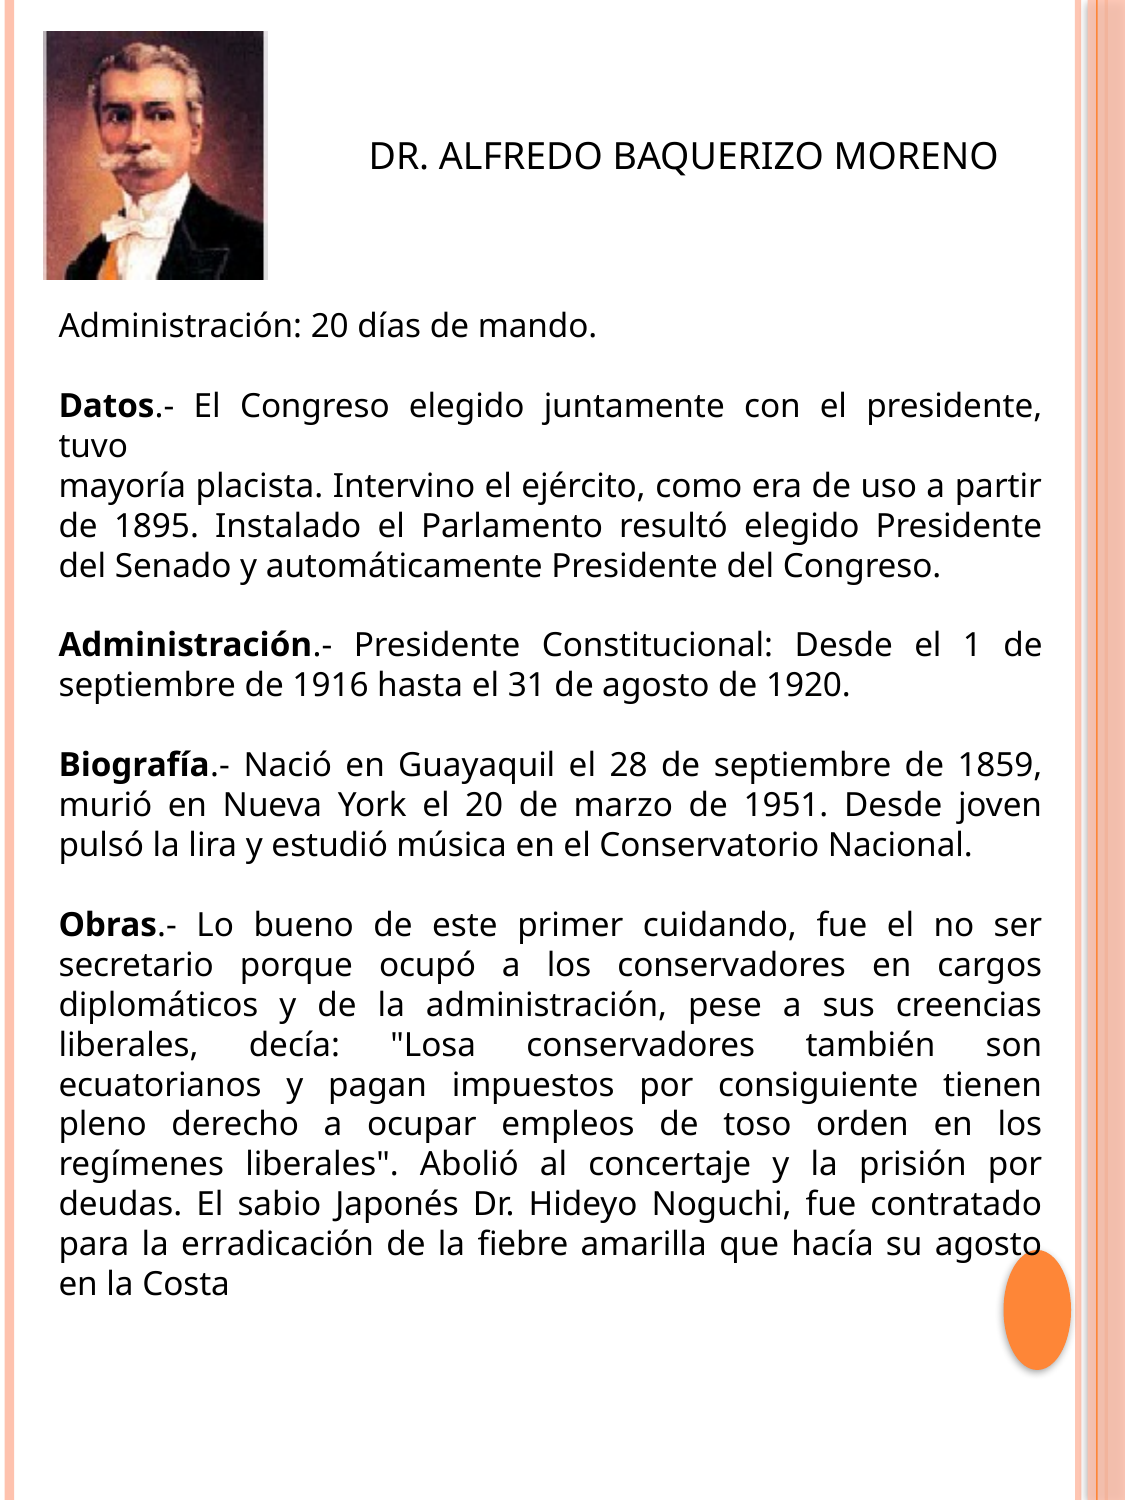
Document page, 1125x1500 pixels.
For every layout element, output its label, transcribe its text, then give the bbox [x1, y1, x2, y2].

picture [43, 30, 268, 280]
text_box Administración: 20 días de mando. Datos.- El Congreso elegido juntamente con el presidente, tuvo mayoría placista. Intervino el ejército, como era de uso a partir de 1895. Instalado el Parlamento resultó elegido Presidente del Senado y automáticamente Presidente del Congreso. Administración.- Presidente Constitucional: Desde el 1 de septiembre de 1916 hasta el 31 de agosto de 1920. Biografía.- Nació en Guayaquil el 28 de septiembre de 1859, murió en Nueva York el 20 de marzo de 1951. Desde joven pulsó la lira y estudió música en el Conservatorio Nacional. Obras.- Lo bueno de este primer cuidando, fue el no ser secretario porque ocupó a los conservadores en cargos diplomáticos y de la administración, pese a sus creencias liberales, decía: "Losa conservadores también son ecuatorianos y pagan impuestos por consiguiente tienen pleno derecho a ocupar empleos de toso orden en los regímenes liberales". Abolió al concertaje y la prisión por deudas. El sabio Japonés Dr. Hideyo Noguchi, fue contratado para la erradicación de la fiebre amarilla que hacía su agosto en la Costa [43, 296, 1059, 1310]
text_box DR. ALFREDO BAQUERIZO MORENO [353, 124, 1024, 185]
